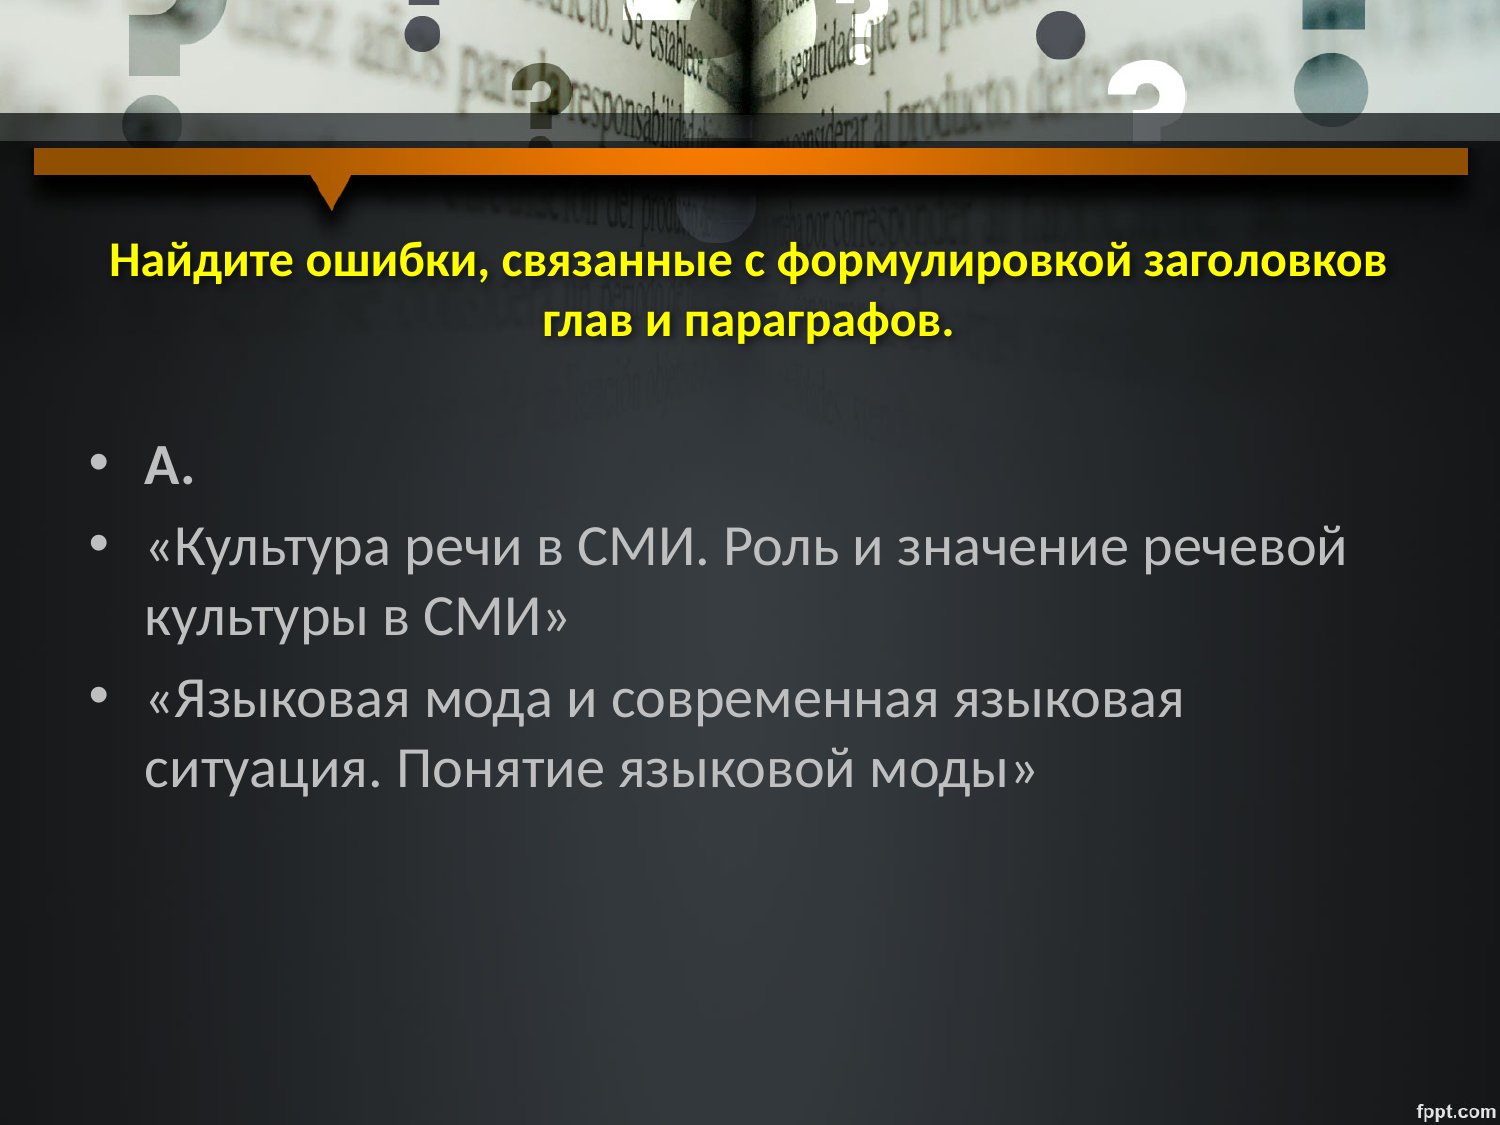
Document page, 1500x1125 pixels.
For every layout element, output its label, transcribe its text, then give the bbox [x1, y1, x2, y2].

picture [0, 0, 1500, 1125]
list А. «Культура речи в СМИ. Роль и значение речевой культуры в СМИ» «Языковая мода и современная языковая ситуация. Понятие языковой моды» [73, 337, 1424, 1014]
title Найдите ошибки, связанные с формулировкой заголовков глав и параграфов. [73, 236, 1424, 337]
